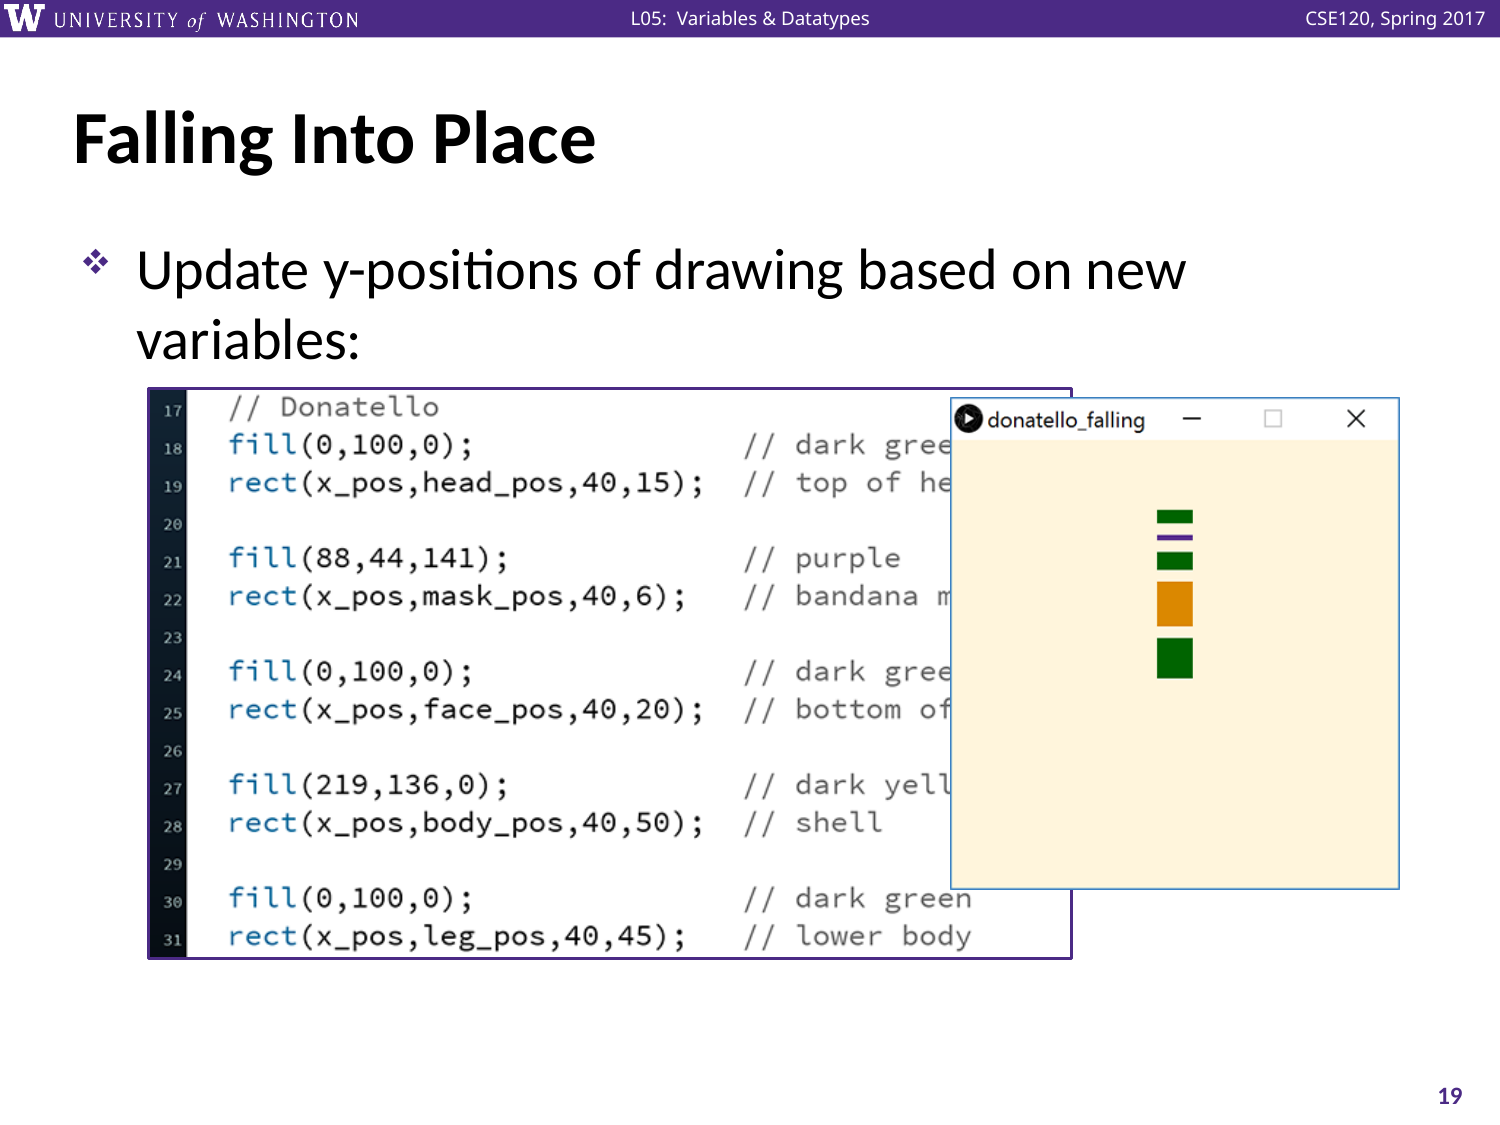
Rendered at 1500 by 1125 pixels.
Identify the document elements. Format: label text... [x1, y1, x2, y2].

slide_number 19 [1400, 1065, 1500, 1125]
title Falling Into Place [58, 71, 1438, 197]
list Update y-positions of drawing based on new variables: [64, 223, 1438, 1040]
picture [149, 389, 1401, 958]
picture [4, 4, 358, 32]
